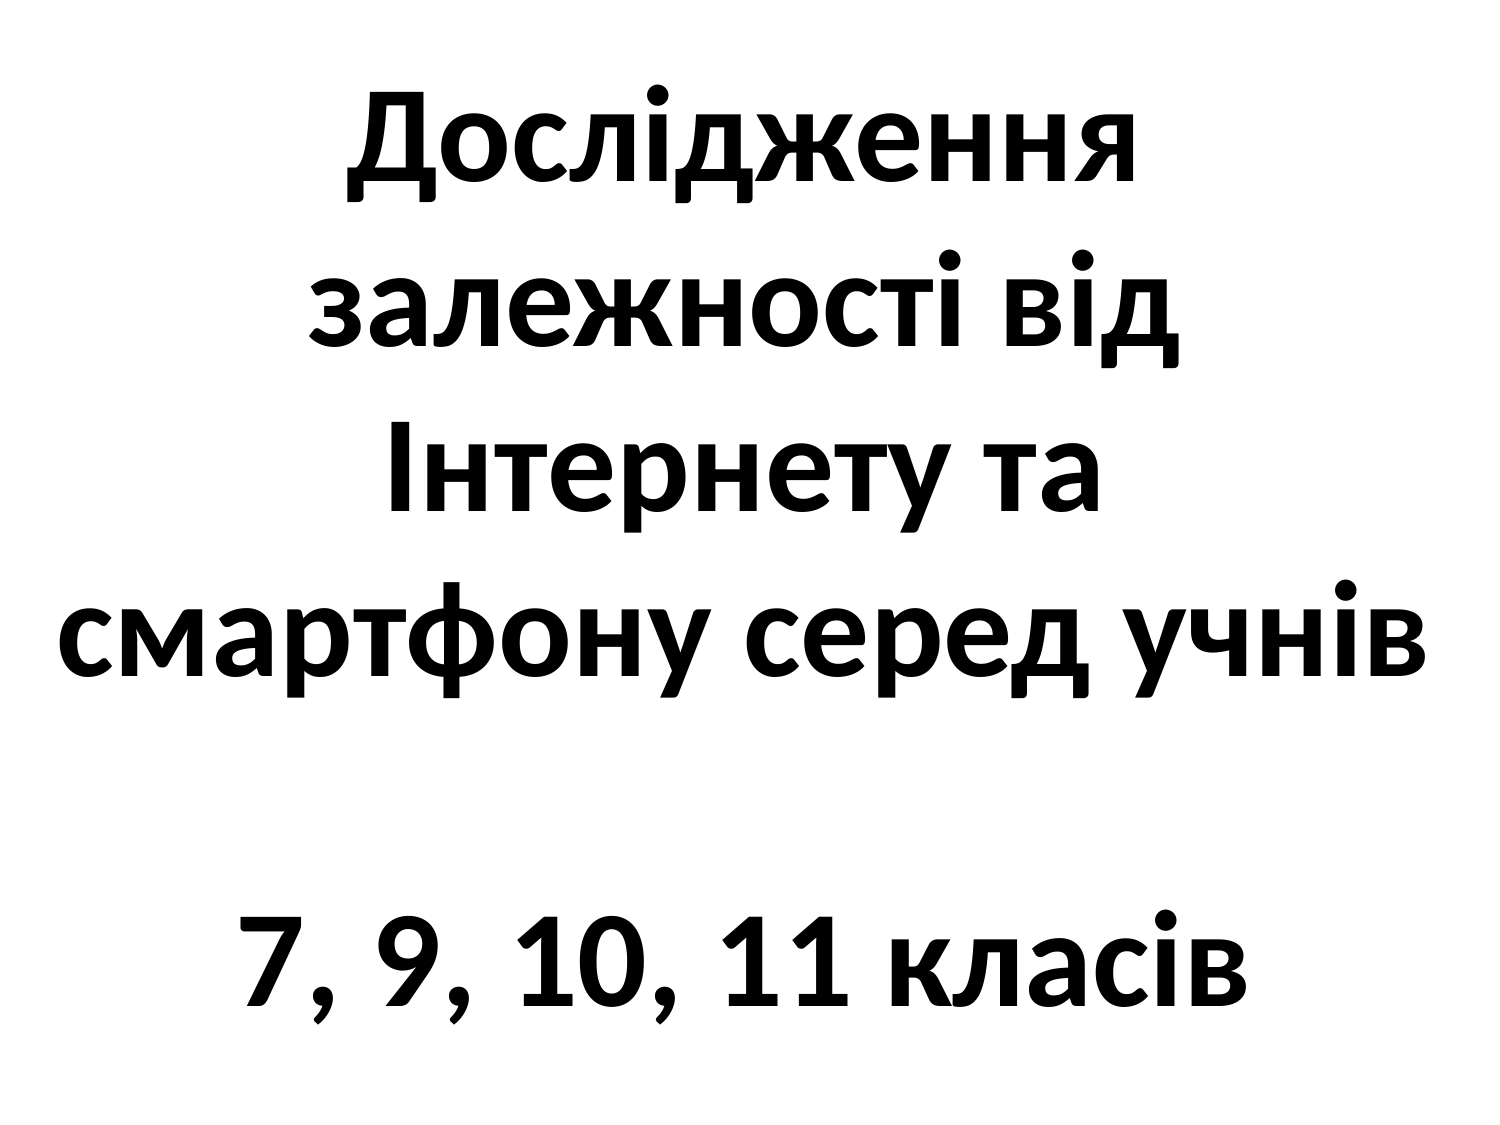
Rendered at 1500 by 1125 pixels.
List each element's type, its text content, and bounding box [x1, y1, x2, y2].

title Дослідження залежності від Інтернету та смартфону серед учнів 7, 9, 10, 11 класів [29, 78, 1459, 1000]
